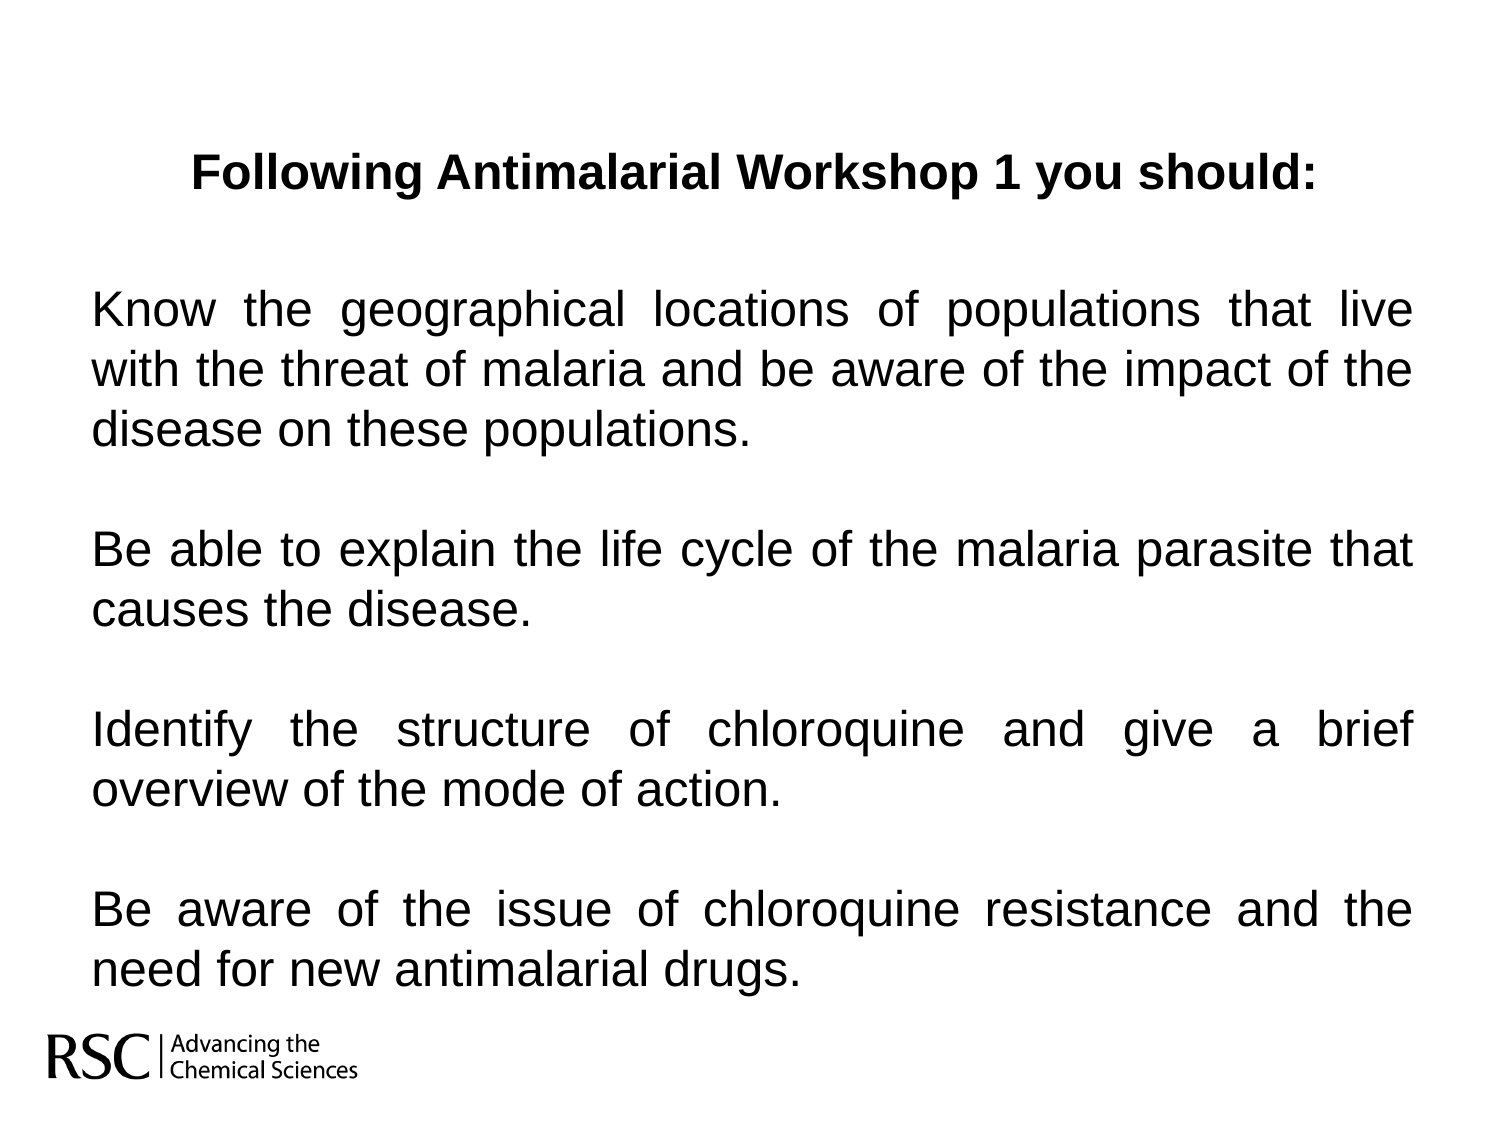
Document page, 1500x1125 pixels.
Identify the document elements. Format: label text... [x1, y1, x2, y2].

text_box Following Antimalarial Workshop 1 you should: [122, 132, 1388, 208]
text_box Know the geographical locations of populations that live with the threat of malaria and be aware of the impact of the disease on these populations. Be able to explain the life cycle of the malaria parasite that causes the disease. Identify the structure of chloroquine and give a brief overview of the mode of action. Be aware of the issue of chloroquine resistance and the need for new antimalarial drugs. [76, 269, 1430, 1004]
